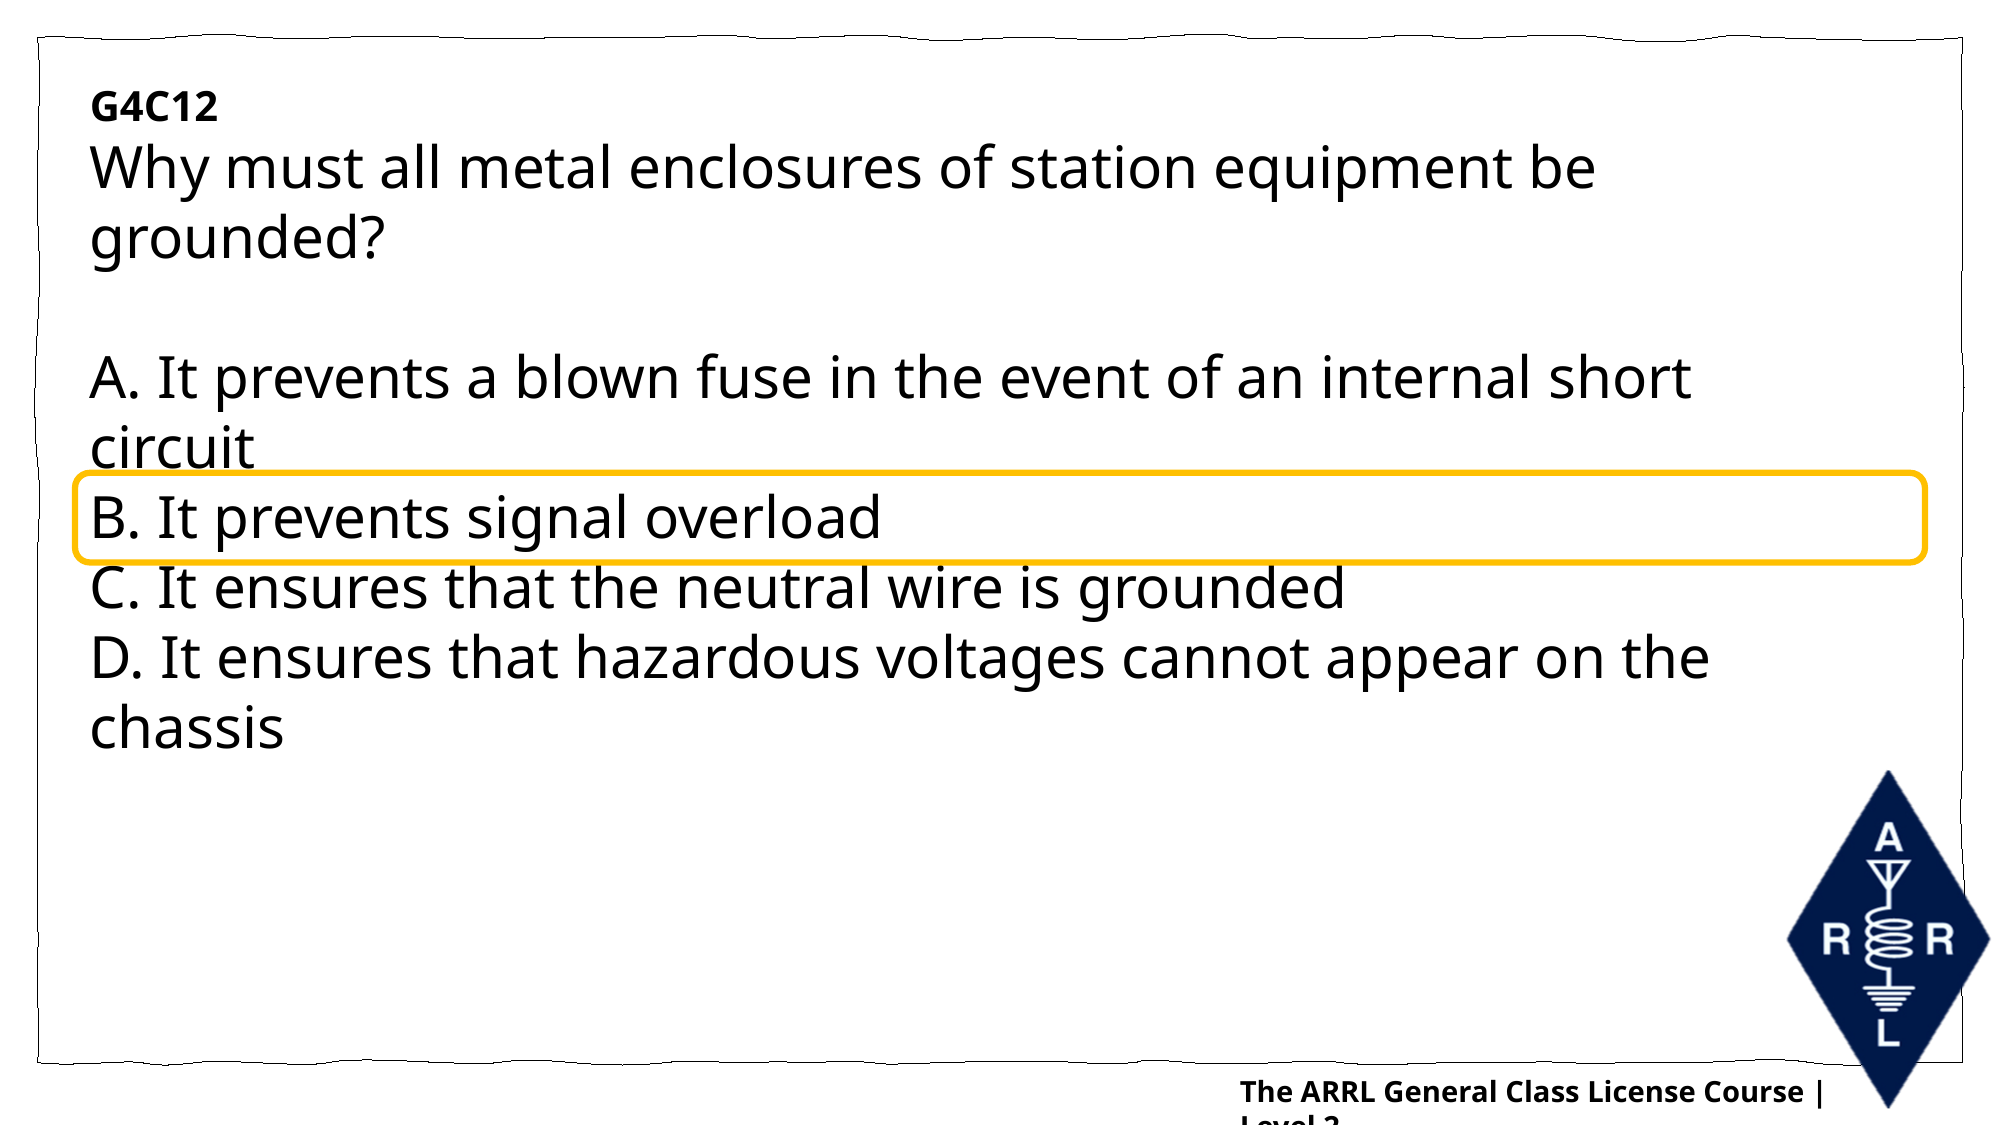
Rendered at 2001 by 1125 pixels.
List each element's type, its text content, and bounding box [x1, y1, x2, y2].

picture [1773, 752, 1999, 1125]
text_box G4C12 Why must all metal enclosures of station equipment be grounded? A. It prevents a blown fuse in the event of an internal short circuit B. It prevents signal overload C. It ensures that the neutral wire is grounded D. It ensures that hazardous voltages cannot appear on the chassis [75, 556, 1850, 768]
text_box G4C12 Why must all metal enclosures of station equipment be grounded? A. It prevents a blown fuse in the event of an internal short circuit B. It prevents signal overload C. It ensures that the neutral wire is grounded D. It ensures that hazardous voltages cannot appear on the chassis [75, 72, 1850, 479]
text_box [73, 471, 1927, 564]
